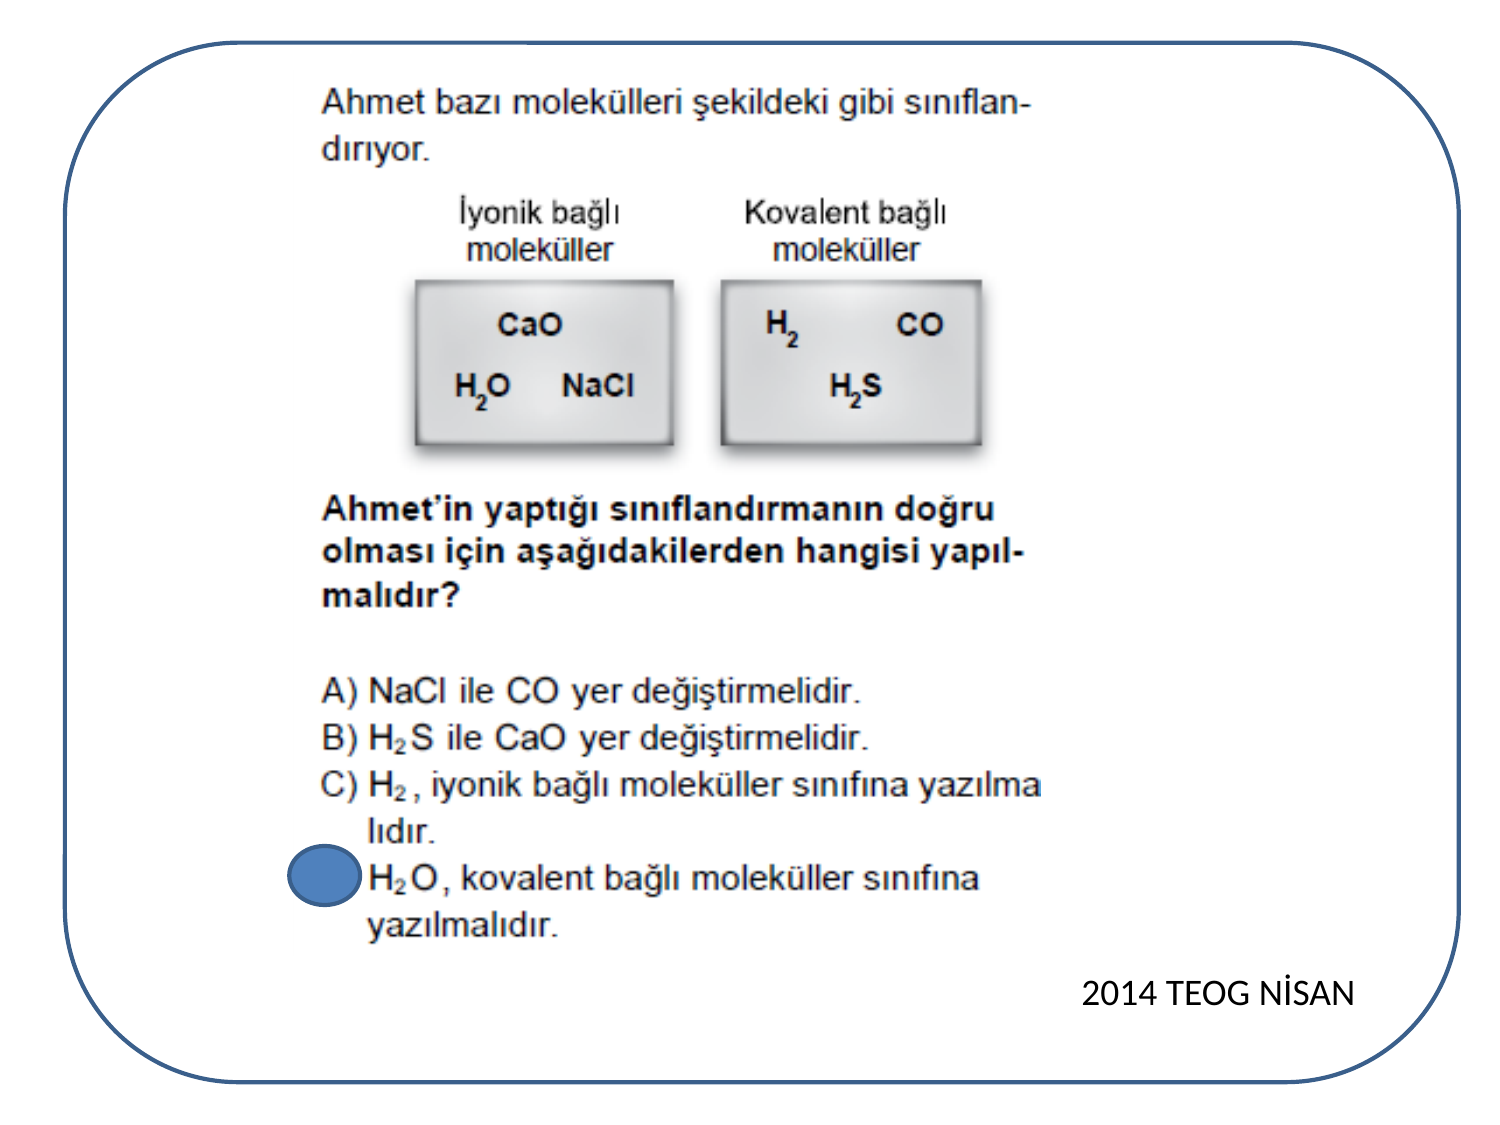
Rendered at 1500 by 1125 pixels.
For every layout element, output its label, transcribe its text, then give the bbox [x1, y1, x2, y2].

text_box [62, 40, 1461, 1085]
text_box 2014 TEOG NİSAN [1366, 1049, 1392, 1066]
picture [292, 70, 1041, 957]
